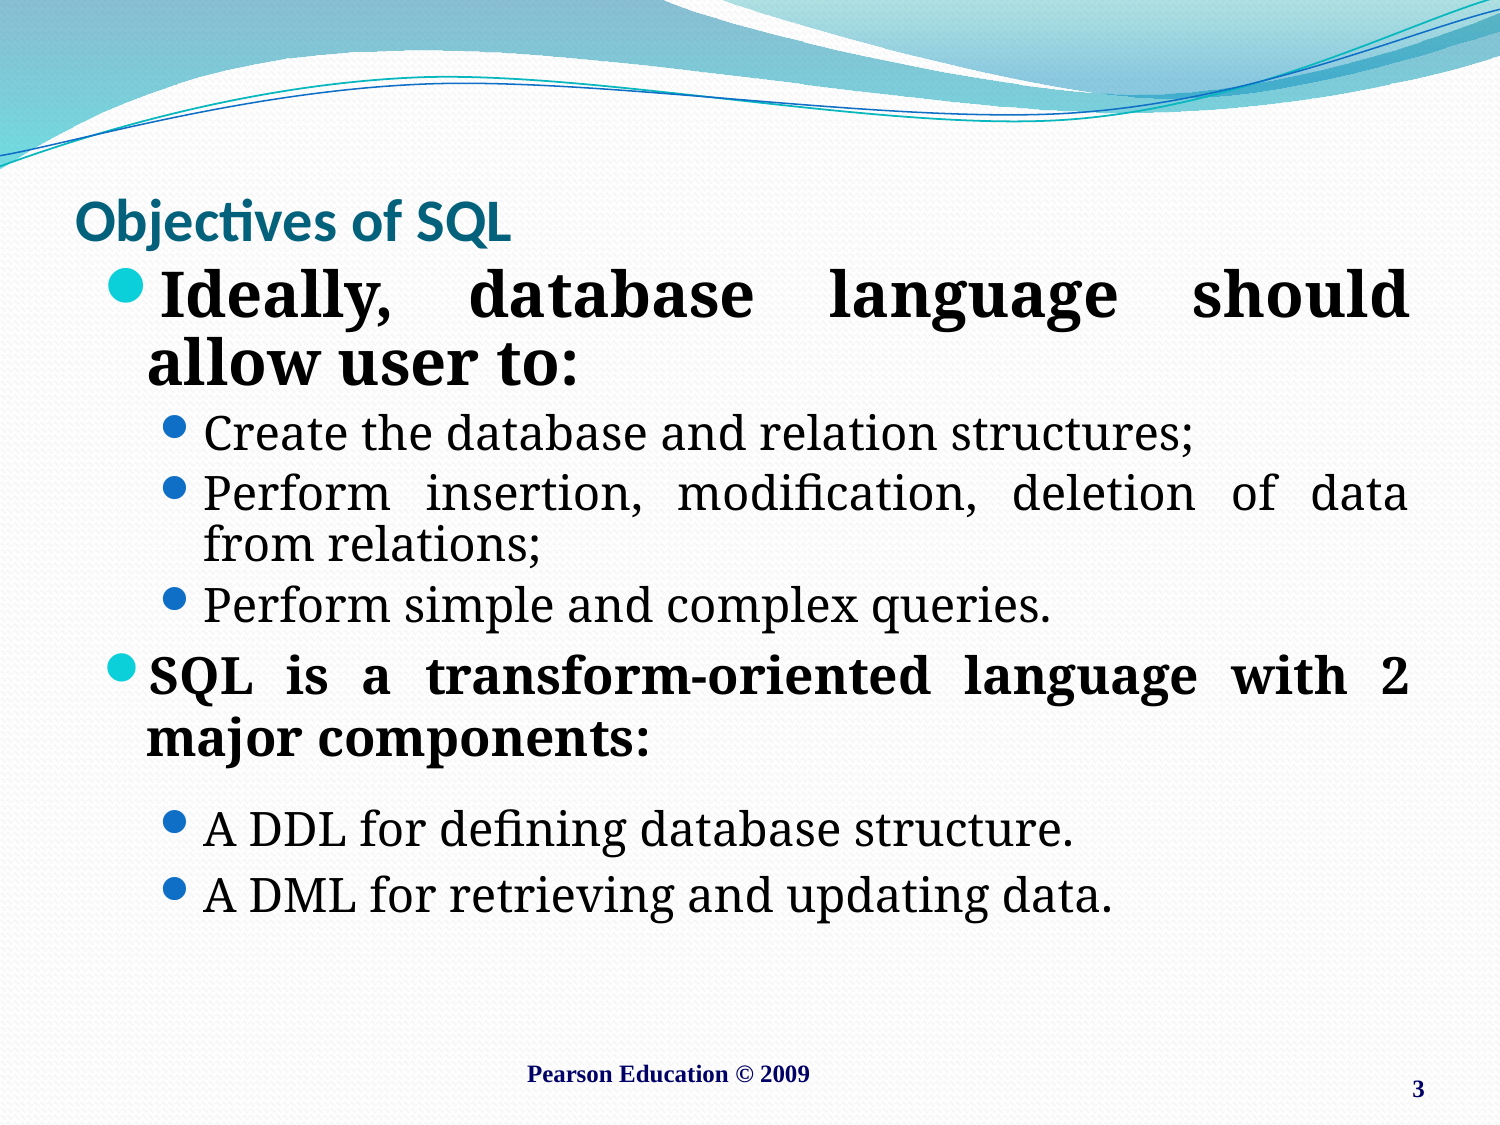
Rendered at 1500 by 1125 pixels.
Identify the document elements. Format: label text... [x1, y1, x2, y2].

title Objectives of SQL [75, 66, 1425, 254]
list Ideally, database language should allow user to: Create the database and relation structures; Perform insertion, modification, deletion of data from relations; Perform simple and complex queries. SQL is a transform-oriented language with 2 major components: A DDL for defining database structure. A DML for retrieving and updating data. [88, 255, 1426, 931]
slide_number 3 [1299, 1042, 1425, 1103]
text_box Pearson Education © 2009 [512, 1050, 1038, 1095]
